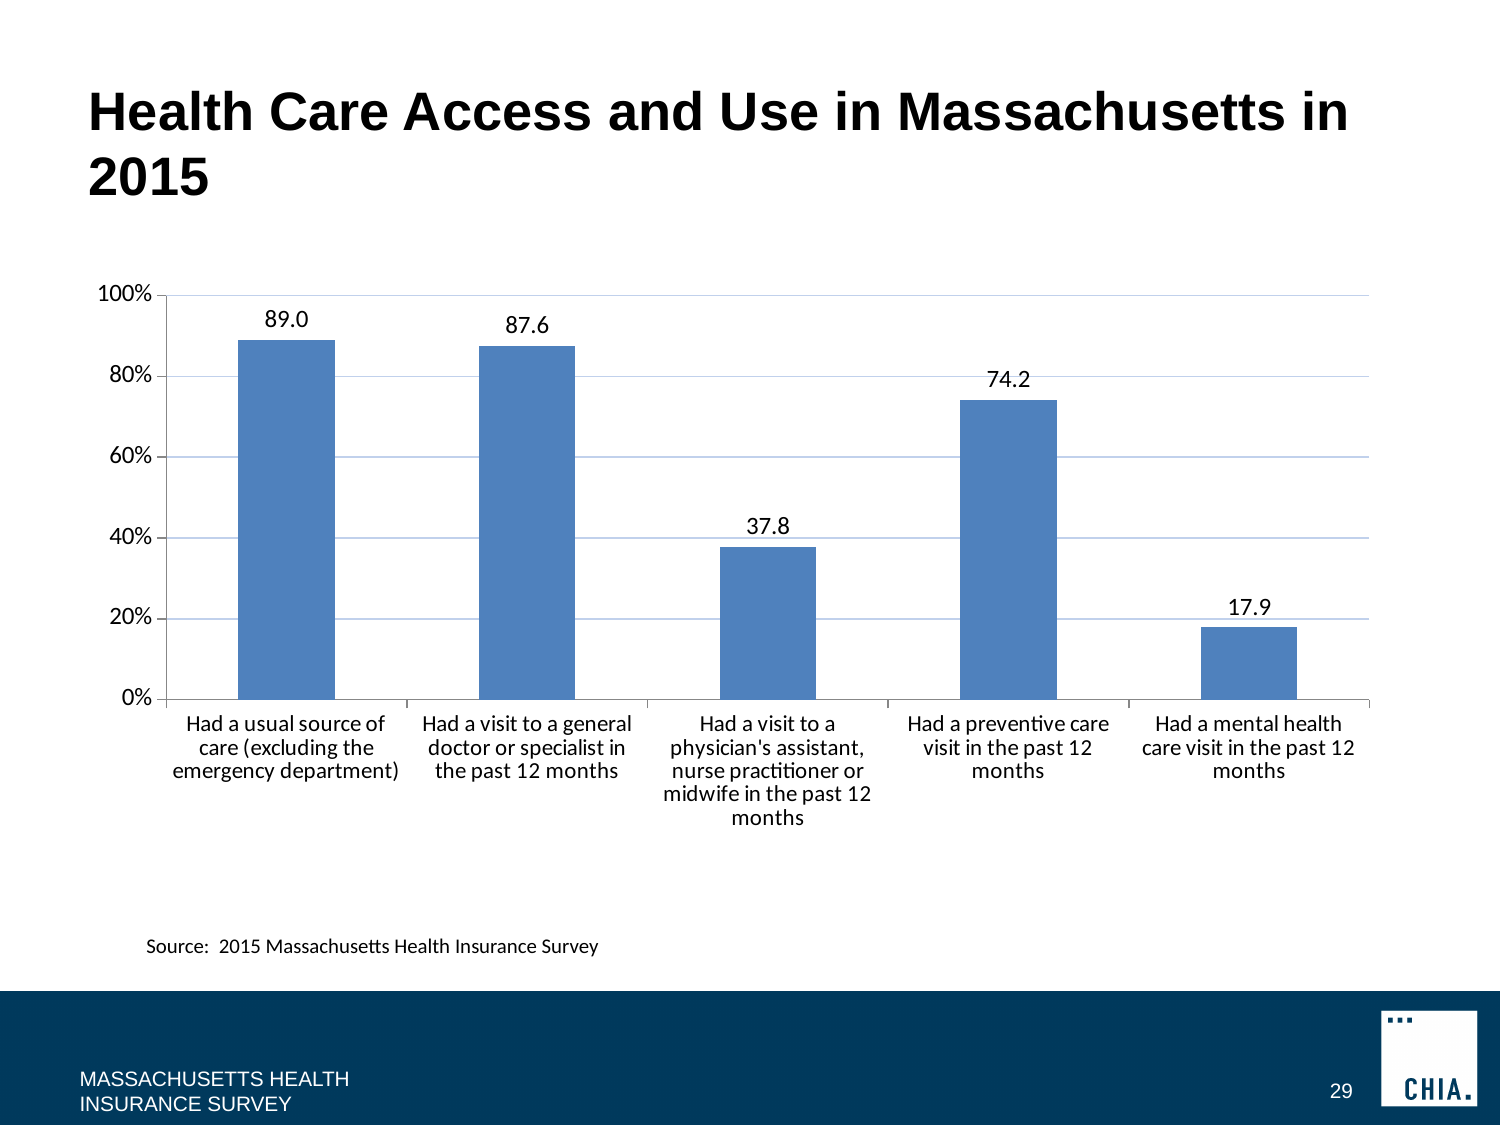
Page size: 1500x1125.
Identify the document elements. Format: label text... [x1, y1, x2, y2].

text_box Source: 2015 Massachusetts Health Insurance Survey [131, 899, 1142, 965]
picture [0, 991, 1500, 1125]
chart [73, 269, 1393, 858]
slide_number 29 [1017, 1060, 1368, 1121]
title Health Care Access and Use in Massachusetts in 2015 [73, 120, 1393, 227]
footer MASSACHUSETTS HEALTH INSURANCE SURVEY [64, 1060, 430, 1121]
